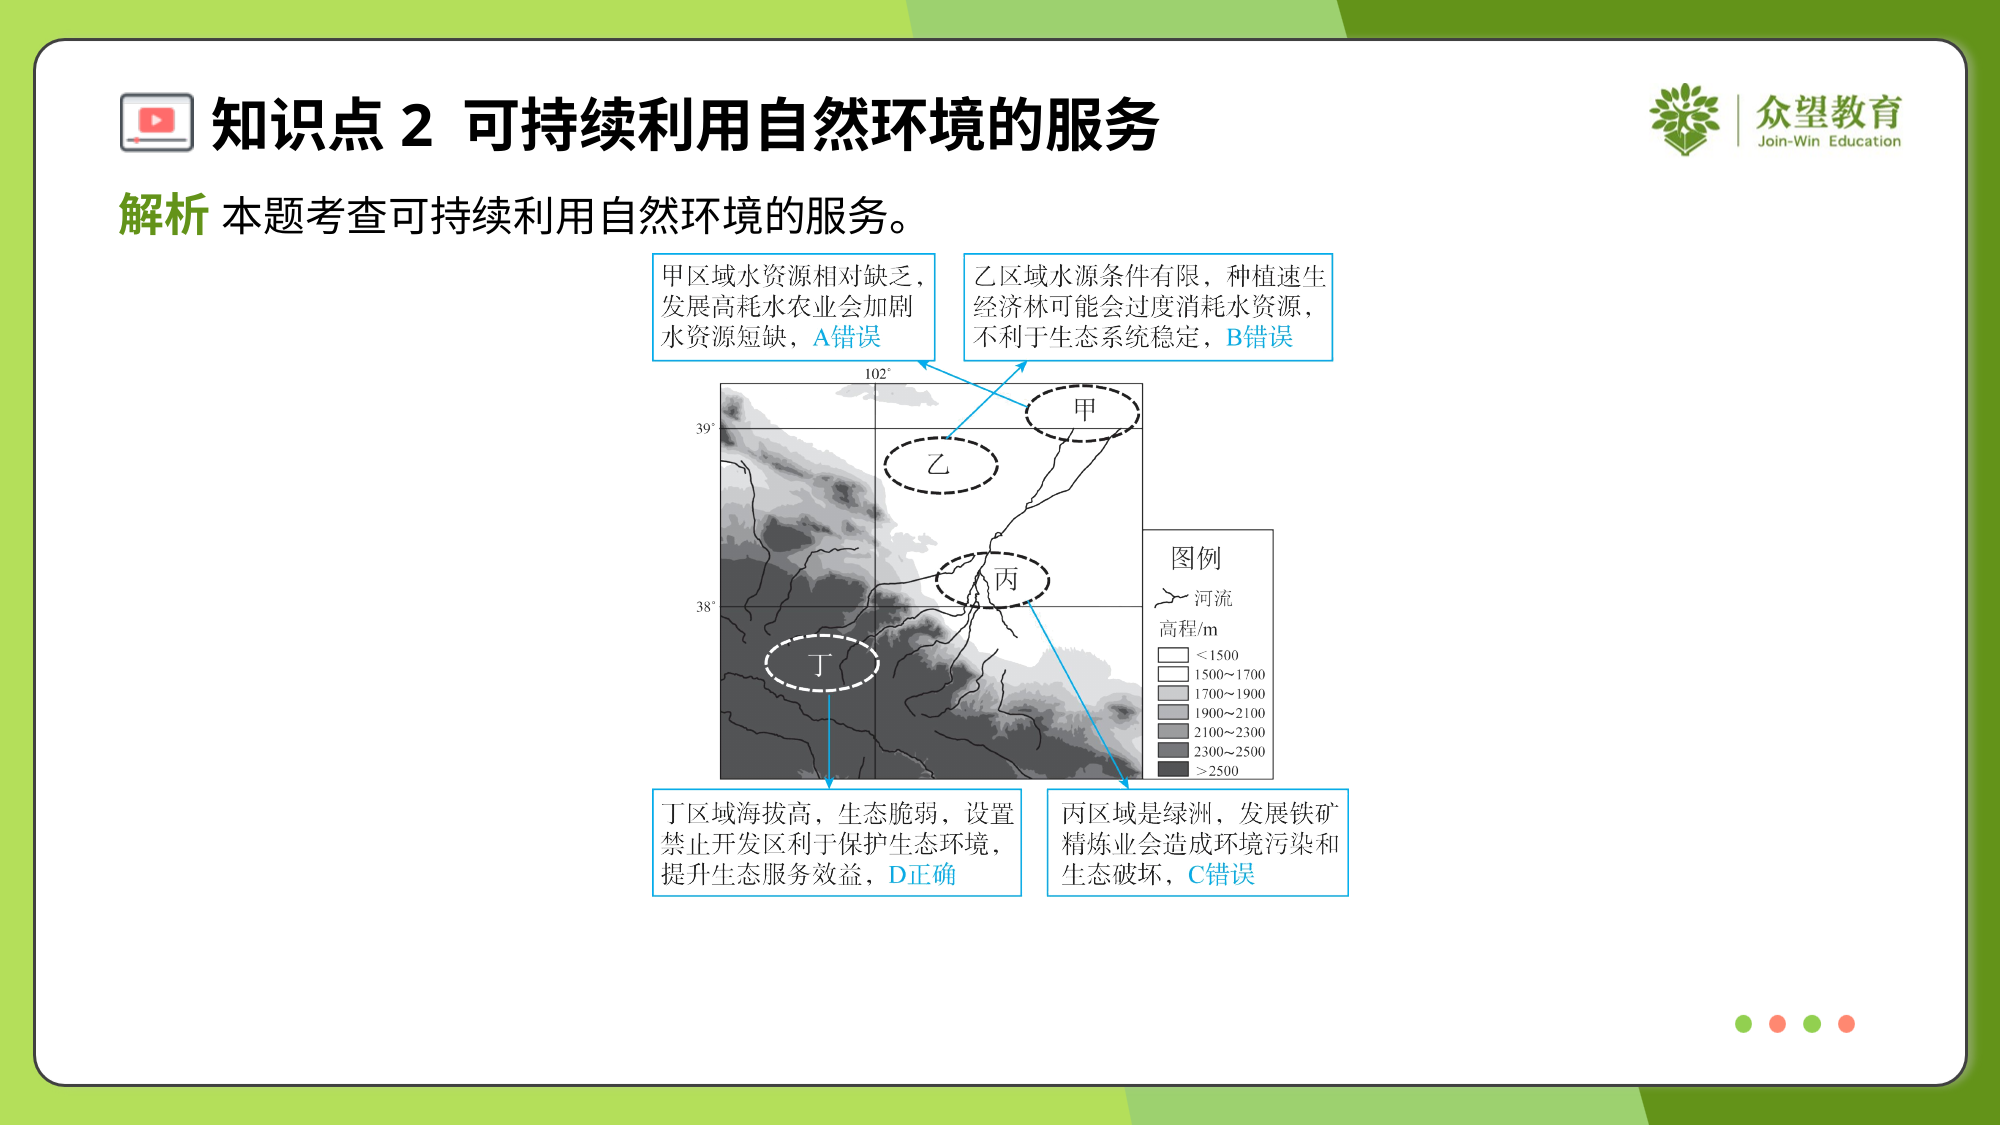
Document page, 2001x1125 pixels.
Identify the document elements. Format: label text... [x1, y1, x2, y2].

picture [0, 0, 2000, 1125]
text_box 解析 本题考查可持续利用自然环境的服务。 [118, 159, 1883, 231]
